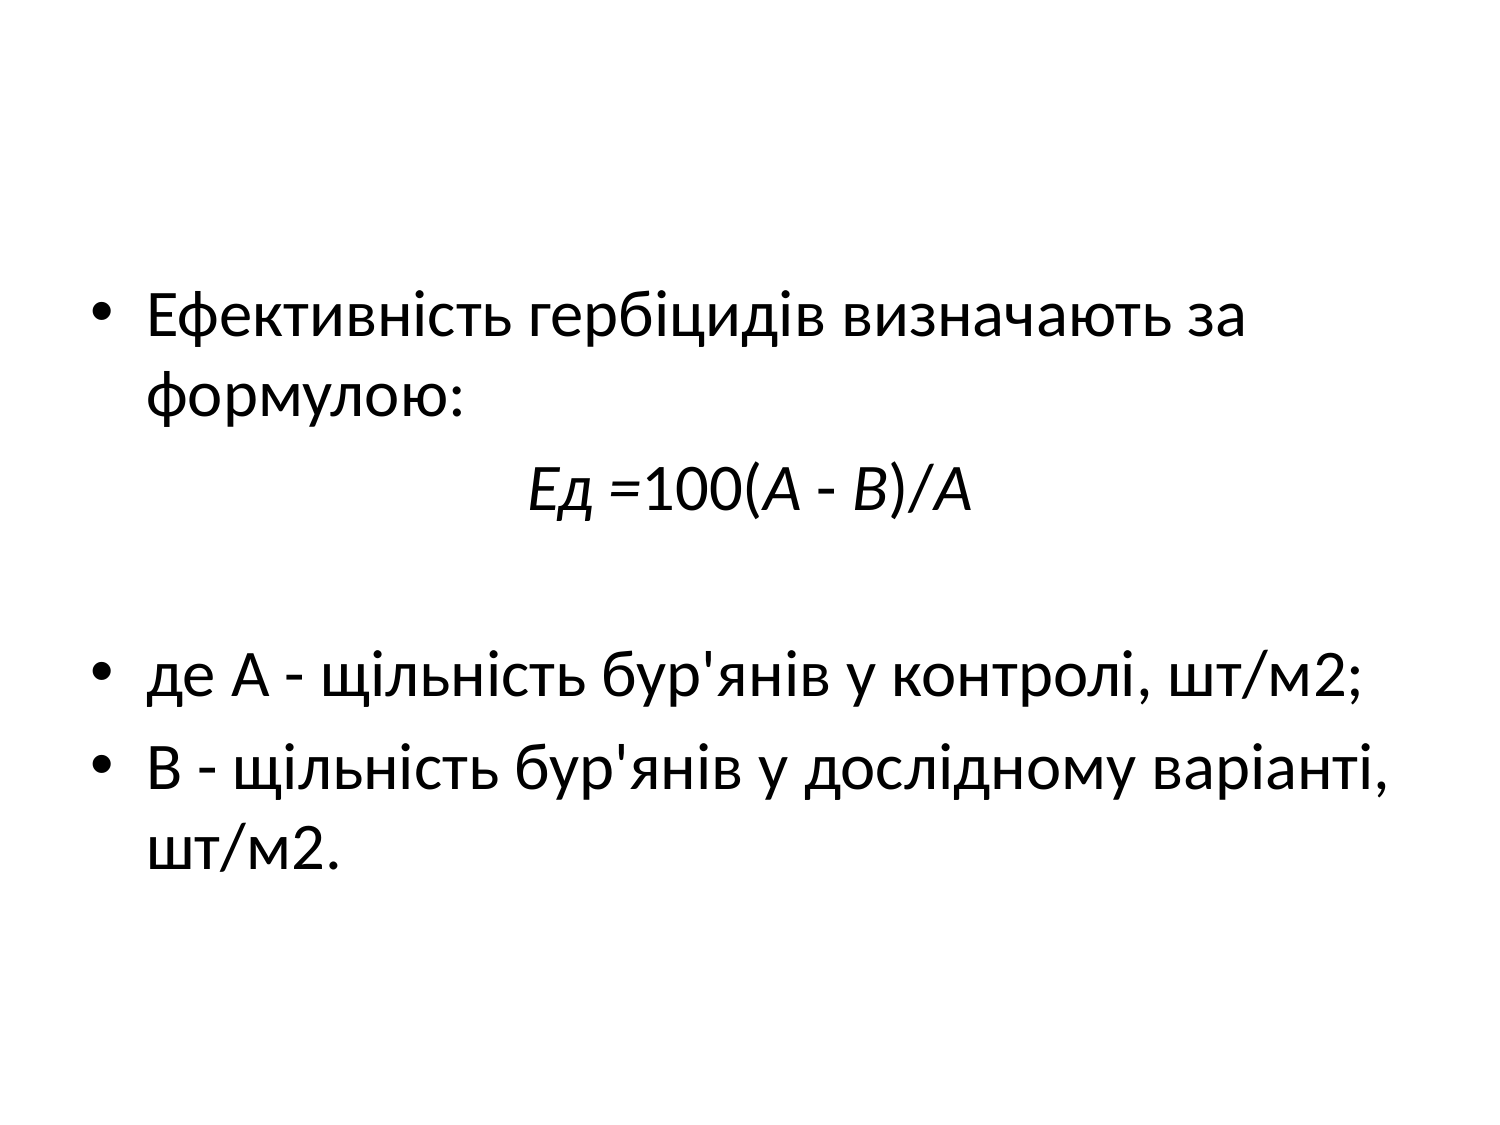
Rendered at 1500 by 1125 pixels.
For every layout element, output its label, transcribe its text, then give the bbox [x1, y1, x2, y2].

list Ефективність гербіцидів визначають за формулою: Ед =100(А - В)/А де А - щільність бур'янів у контролі, шт/м2; В - щільність бур'янів у дослідному варіанті, шт/м2. [75, 262, 1425, 1005]
